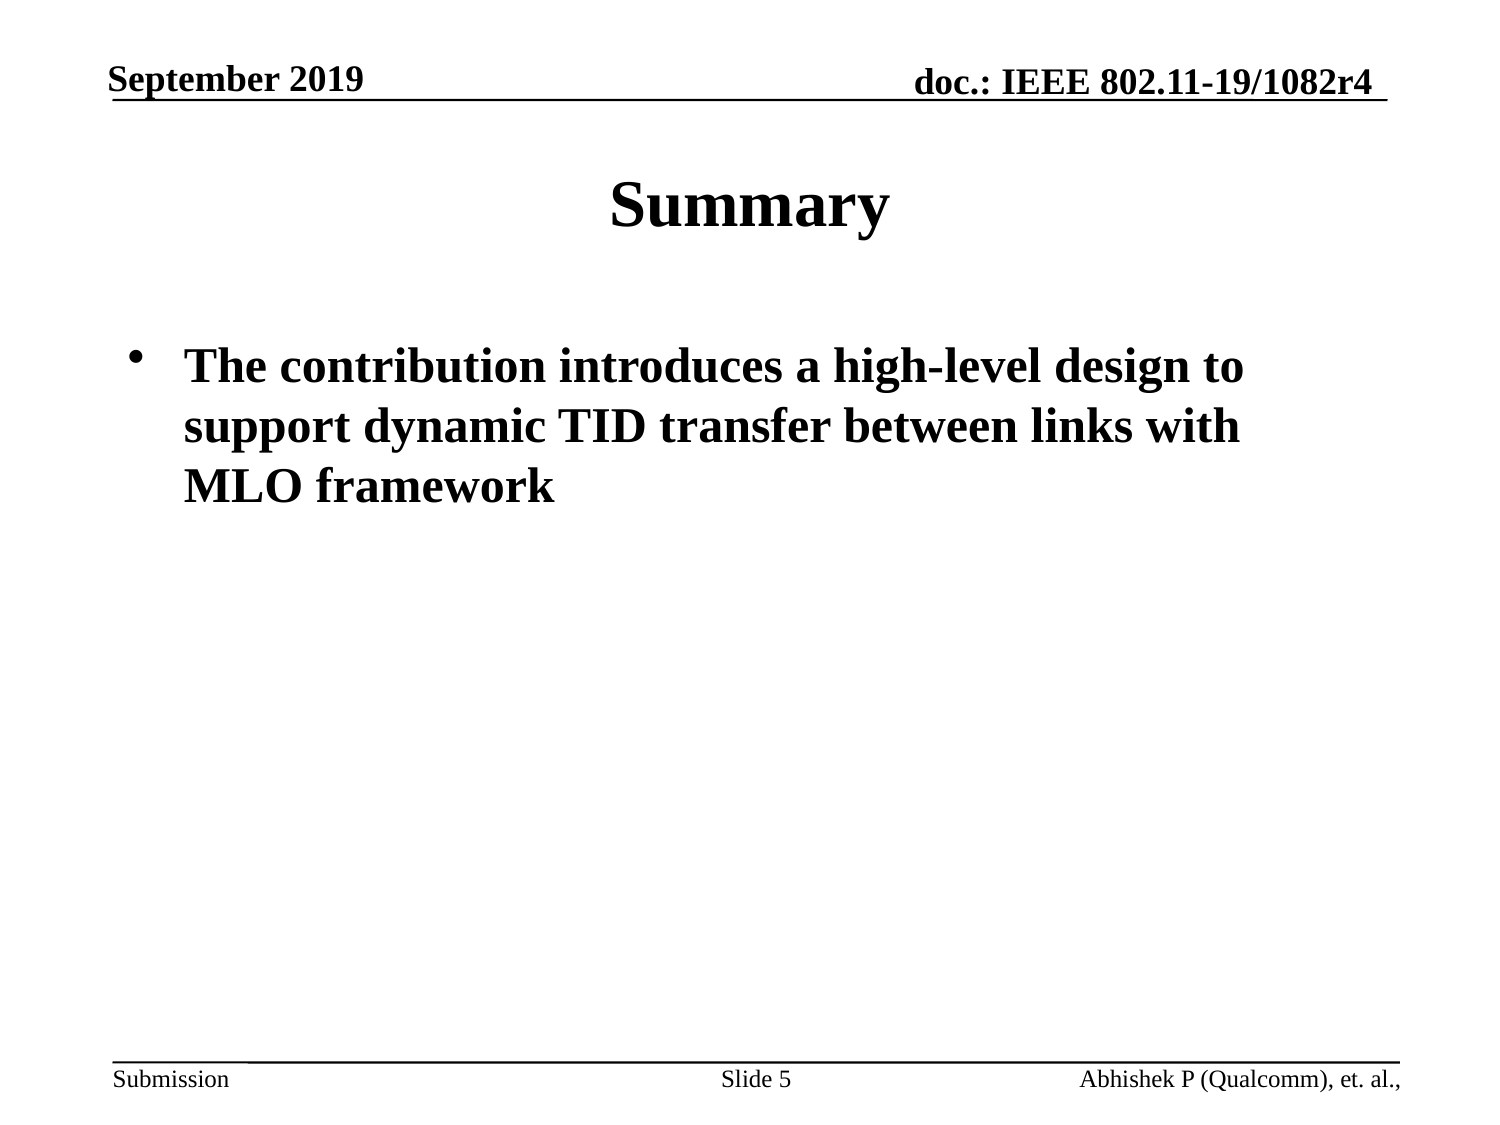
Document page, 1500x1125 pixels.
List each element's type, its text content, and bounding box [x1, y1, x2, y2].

slide_number Slide 5 [712, 1061, 801, 1093]
title Summary [112, 112, 1388, 288]
footer Abhishek P (Qualcomm), et. al., [949, 1061, 1402, 1093]
list The contribution introduces a high-level design to support dynamic TID transfer between links with MLO framework [112, 324, 1388, 1001]
